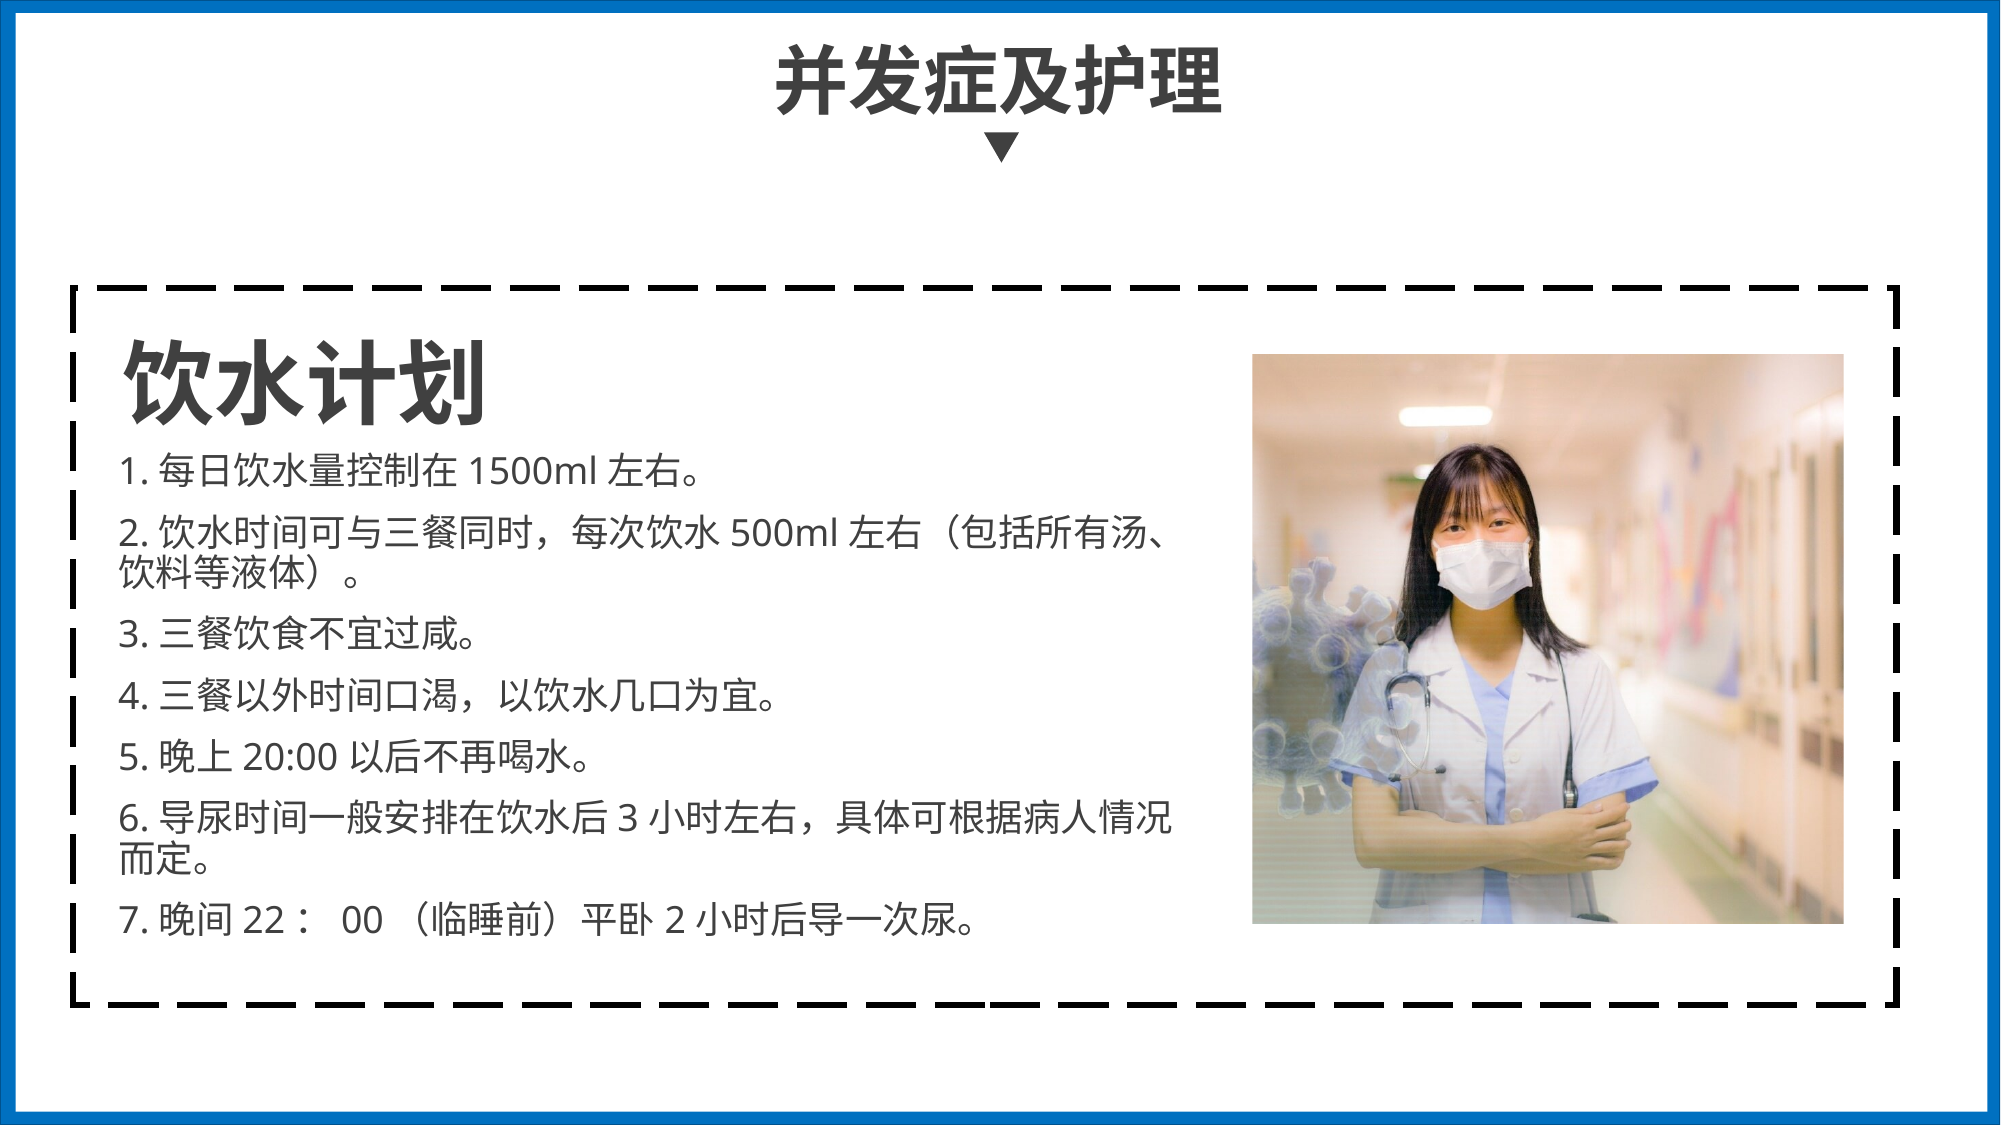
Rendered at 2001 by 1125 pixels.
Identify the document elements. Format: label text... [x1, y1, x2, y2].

text_box [72, 287, 1898, 1006]
picture [1252, 354, 1844, 924]
text_box 饮水计划 [108, 318, 700, 444]
text_box 1.每日饮水量控制在1500ml左右。 2.饮水时间可与三餐同时，每次饮水500ml左右（包括所有汤、饮料等液体）。 3.三餐饮食不宜过咸。 4.三餐以外时间口渴，以饮水几口为宜。 5.晚上20:00以后不再喝水。 6.导尿时间一般安排在饮水后3小时左右，具体可根据病人情况而定。 7.晚间22：00（临睡前）平卧2小时后导一次尿。 [103, 445, 1200, 986]
